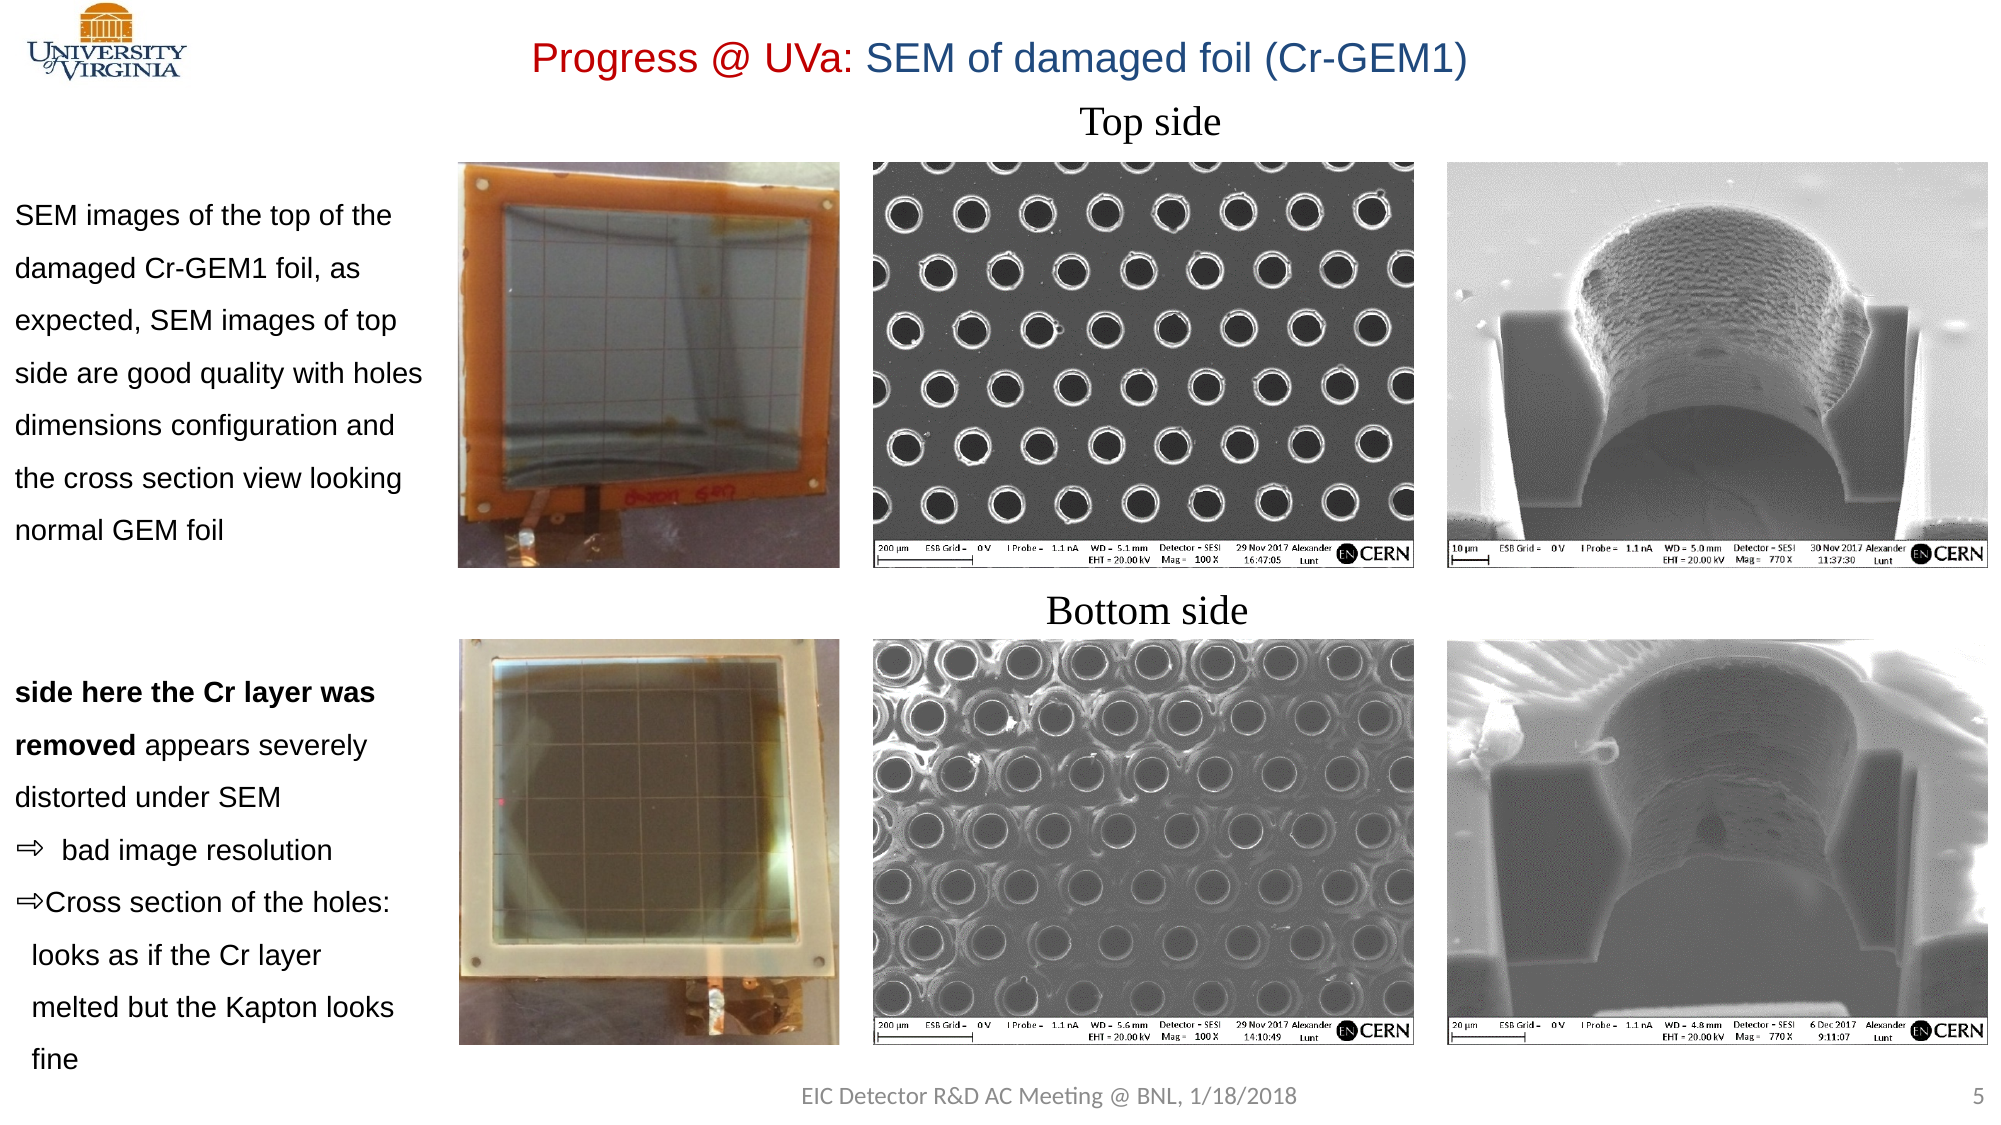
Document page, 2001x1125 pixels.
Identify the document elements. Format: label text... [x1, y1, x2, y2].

text_box side here the Cr layer was removed appears severely distorted under SEM bad image resolution Cross section of the holes: looks as if the Cr layer melted but the Kapton looks fine [0, 648, 433, 1083]
footer EIC Detector R&D AC Meeting @ BNL, 1/18/2018 [762, 1065, 1338, 1125]
picture [445, 162, 852, 568]
text_box Progress @ UVa: SEM of damaged foil (Cr-GEM1) [249, 0, 1750, 88]
picture [0, 0, 200, 90]
picture [873, 639, 1414, 1045]
picture [1447, 162, 1988, 568]
text_box Top side [1064, 86, 1290, 152]
text_box SEM images of the top of the damaged Cr-GEM1 foil, as expected, SEM images of top side are good quality with holes dimensions configuration and the cross section view looking normal GEM foil [0, 171, 451, 554]
slide_number 5 [1533, 1065, 2000, 1125]
text_box Bottom side [1031, 577, 1338, 637]
picture [458, 639, 840, 1045]
picture [1447, 639, 1988, 1045]
picture [873, 162, 1414, 568]
